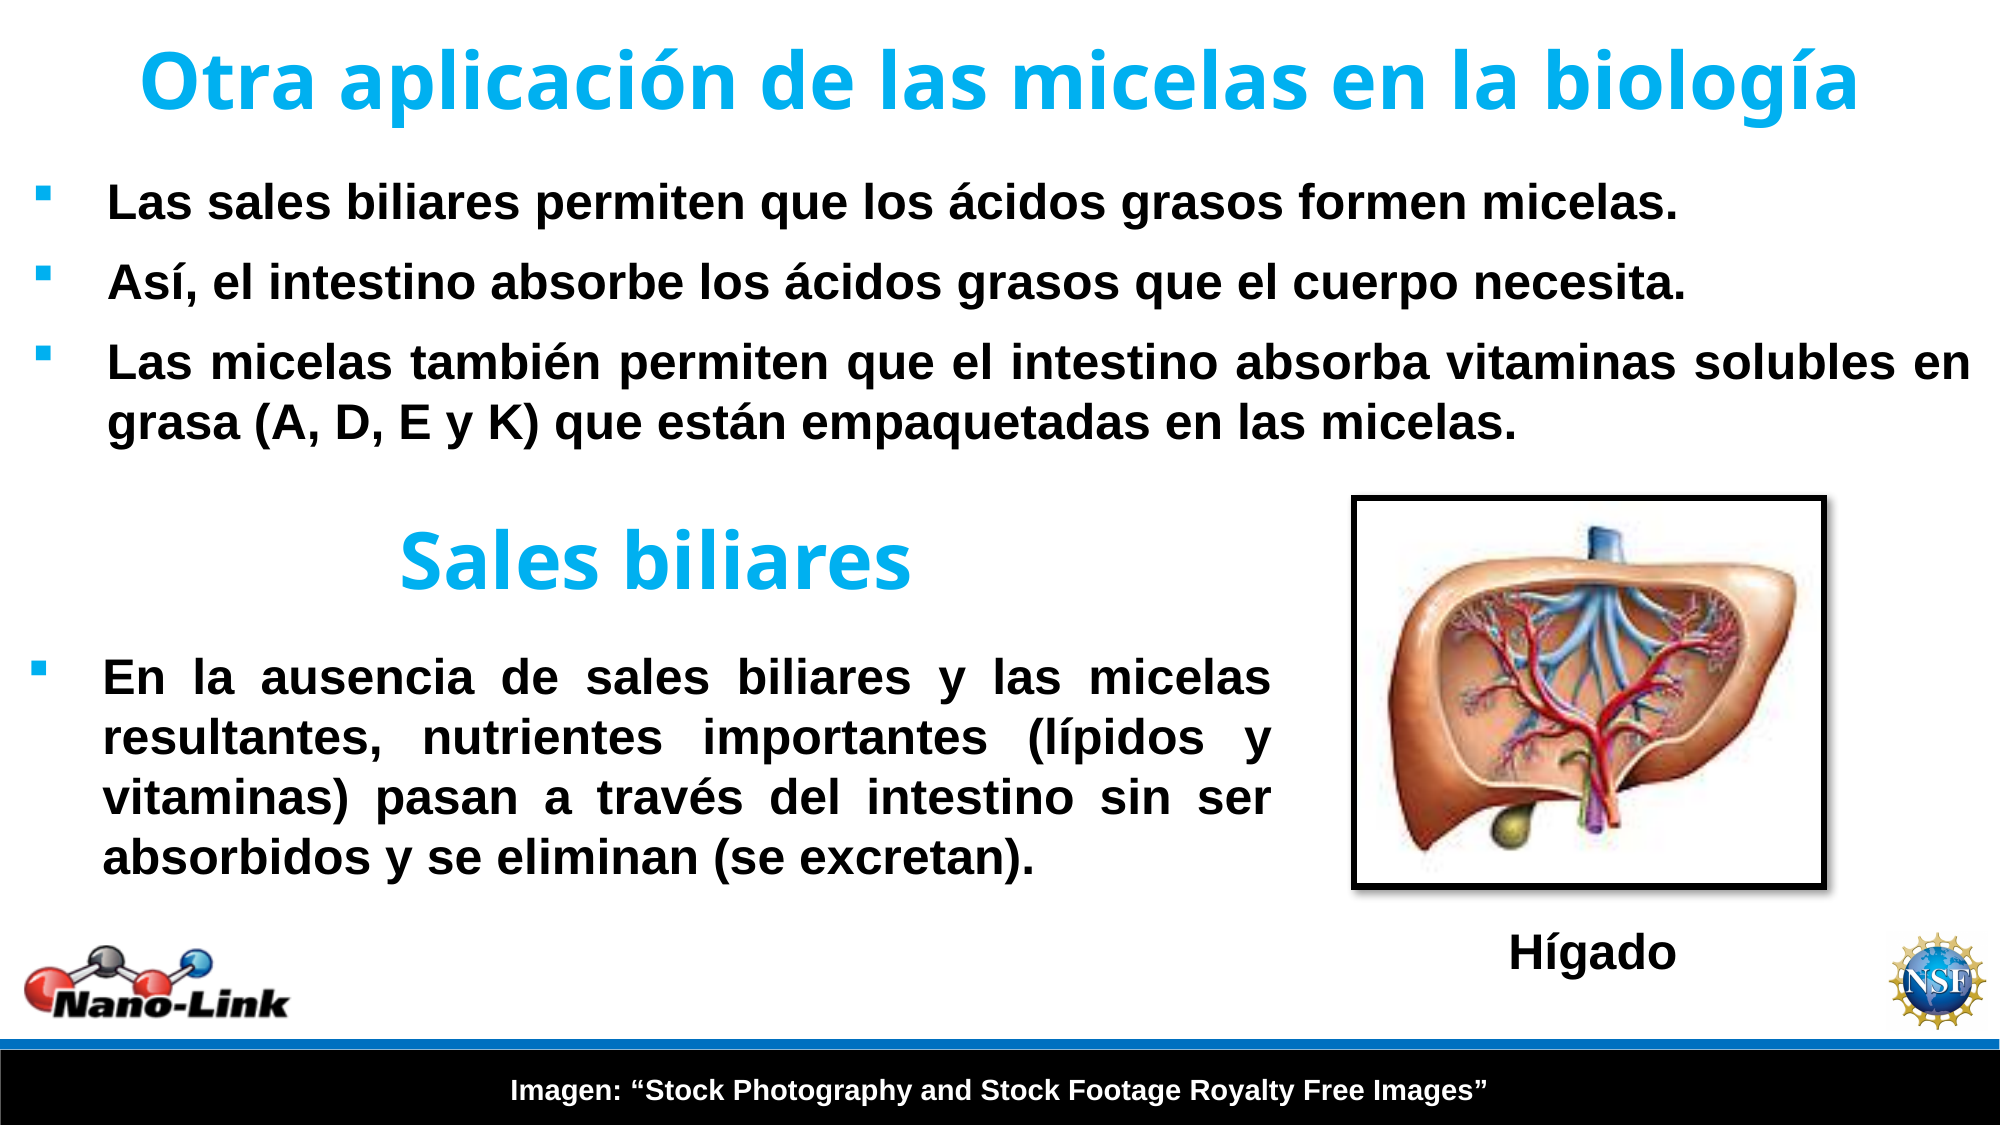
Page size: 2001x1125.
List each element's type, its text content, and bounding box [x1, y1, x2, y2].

text_box Imagen: “Stock Photography and Stock Footage Royalty Free Images” [12, 1064, 1988, 1114]
text_box Las sales biliares permiten que los ácidos grasos formen micelas. Así, el intestino absorbe los ácidos grasos que el cuerpo necesita. Las micelas también permiten que el intestino absorba vitaminas solubles en grasa (A, D, E y K) que están empaquetadas en las micelas. [17, 162, 1988, 525]
picture [1356, 500, 1822, 884]
text_box Sales biliares [0, 474, 1313, 632]
text_box Hígado [1360, 911, 1825, 987]
picture [1886, 931, 1988, 1032]
text_box Otra aplicación de las micelas en la biología [0, 0, 2000, 156]
picture [16, 935, 305, 1032]
text_box En la ausencia de sales biliares y las micelas resultantes, nutrientes importantes (lípidos y vitaminas) pasan a través del intestino sin ser absorbidos y se eliminan (se excretan). [12, 637, 1288, 946]
